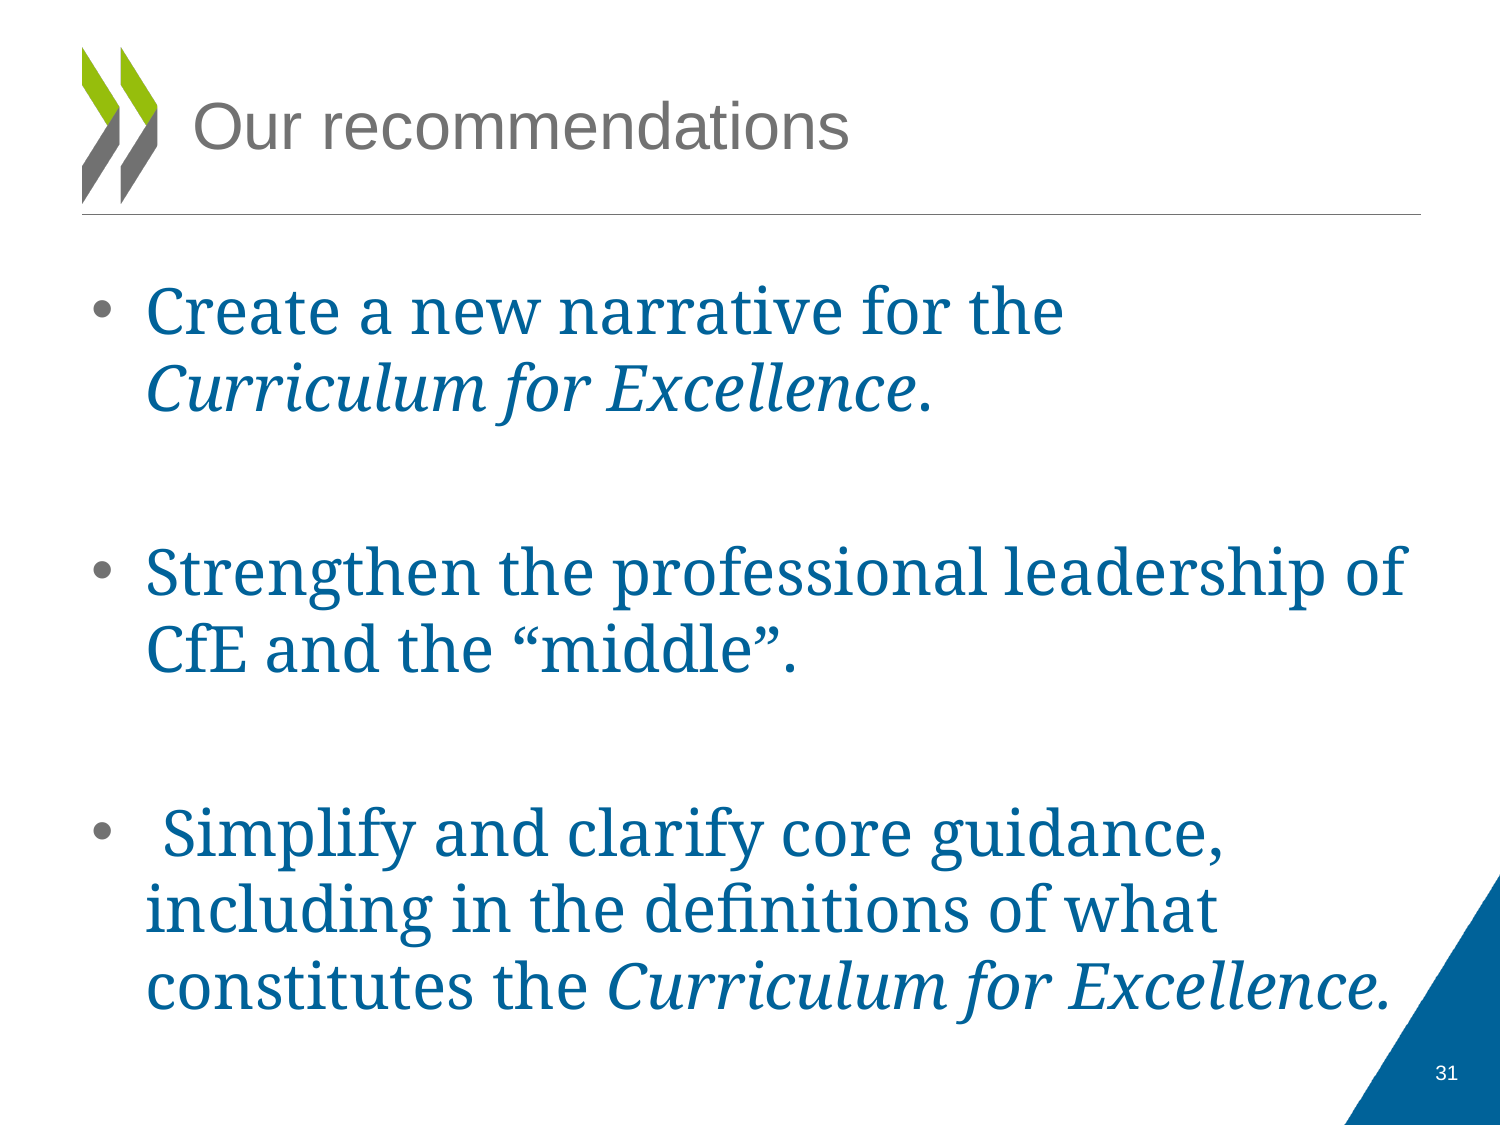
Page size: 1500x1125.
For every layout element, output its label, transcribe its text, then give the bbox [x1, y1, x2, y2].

title Our recommendations [177, 38, 1394, 207]
list Create a new narrative for the Curriculum for Excellence. Strengthen the professional leadership of CfE and the “middle”. Simplify and clarify core guidance, including in the definitions of what constitutes the Curriculum for Excellence. [76, 262, 1425, 1083]
slide_number 31 [1417, 1051, 1474, 1092]
picture [1344, 874, 1500, 1125]
